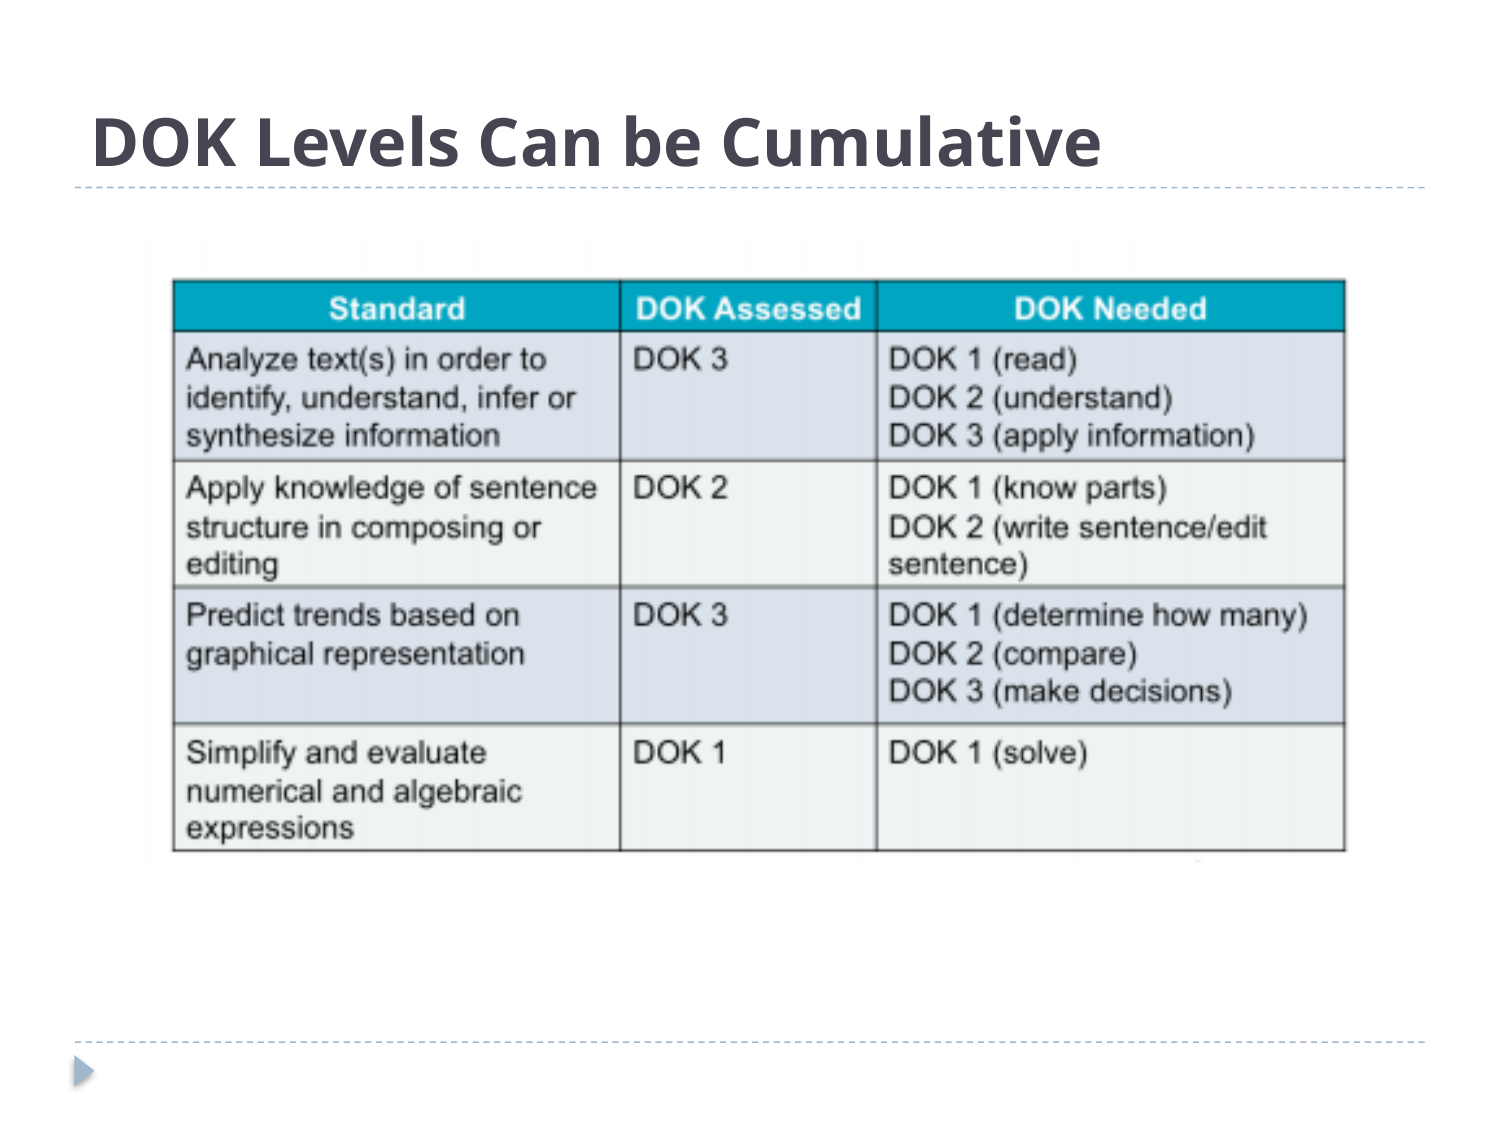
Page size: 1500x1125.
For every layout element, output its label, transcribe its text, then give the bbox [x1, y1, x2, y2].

picture [53, 237, 1393, 863]
title DOK Levels Can be Cumulative [74, 24, 1426, 188]
